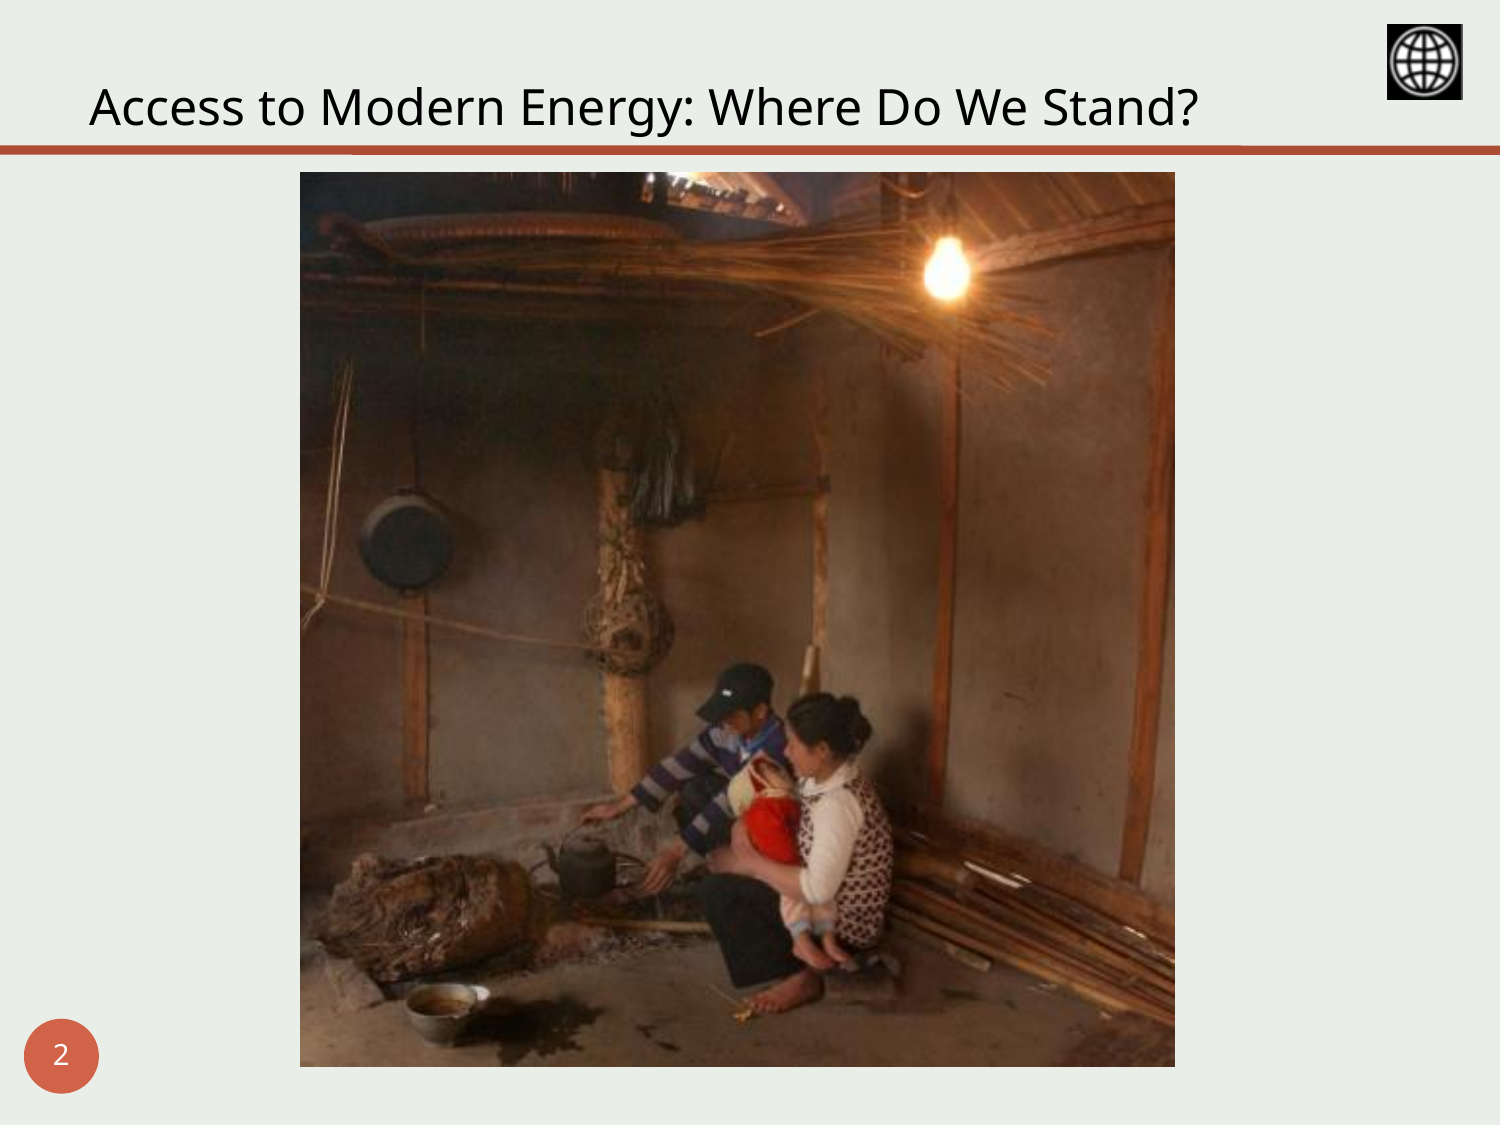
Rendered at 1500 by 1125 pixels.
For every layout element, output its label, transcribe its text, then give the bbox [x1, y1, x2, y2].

slide_number 2 [23, 1018, 99, 1094]
picture [1387, 24, 1463, 101]
picture [299, 172, 1176, 1068]
title Access to Modern Energy: Where Do We Stand? [75, 24, 1425, 145]
